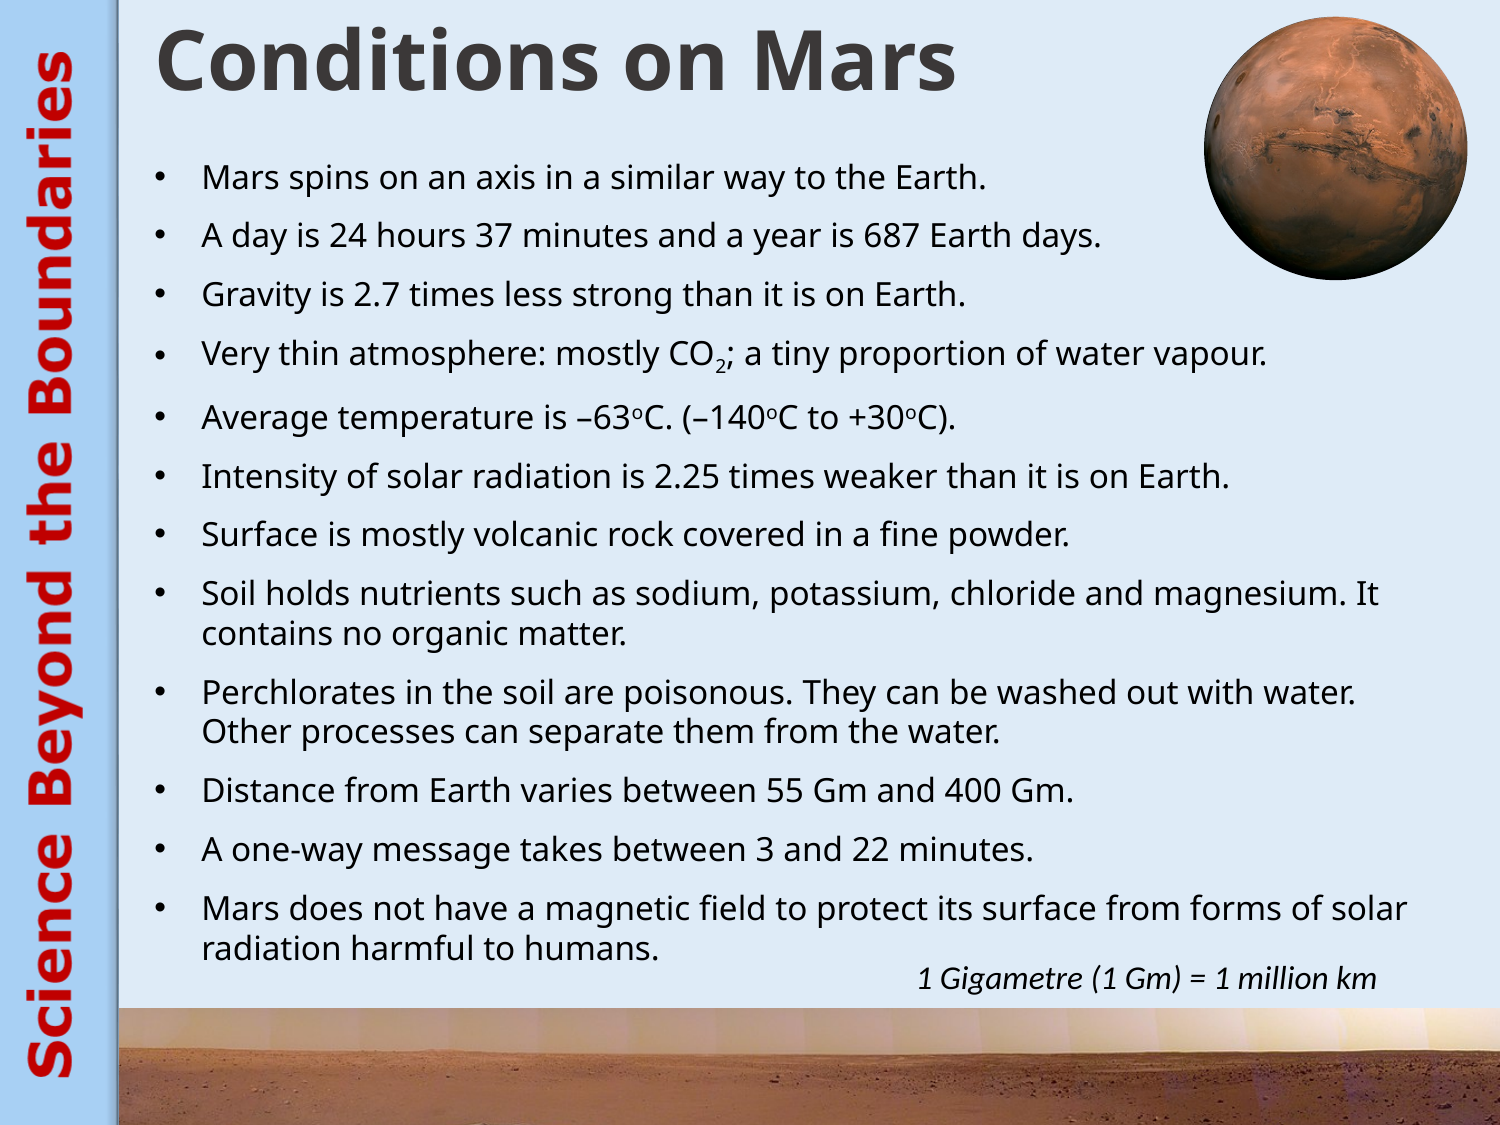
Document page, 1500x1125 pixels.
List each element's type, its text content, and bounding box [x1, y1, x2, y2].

picture [1204, 16, 1468, 281]
text_box Mars spins on an axis in a similar way to the Earth. A day is 24 hours 37 minutes and a year is 687 Earth days. Gravity is 2.7 times less strong than it is on Earth. Very thin atmosphere: mostly CO2; a tiny proportion of water vapour. Average temperature is –63oC. (–140oC to +30oC). Intensity of solar radiation is 2.25 times weaker than it is on Earth. Surface is mostly volcanic rock covered in a fine powder. Soil holds nutrients such as sodium, potassium, chloride and magnesium. It contains no organic matter. Perchlorates in the soil are poisonous. They can be washed out with water. Other processes can separate them from the water. Distance from Earth varies between 55 Gm and 400 Gm. A one-way message takes between 3 and 22 minutes. Mars does not have a magnetic field to protect its surface from forms of solar radiation harmful to humans. [139, 148, 1438, 974]
text_box 1 Gigametre (1 Gm) = 1 million km [856, 948, 1438, 1004]
picture [0, 0, 1500, 1125]
text_box Conditions on Mars [139, 0, 1500, 115]
